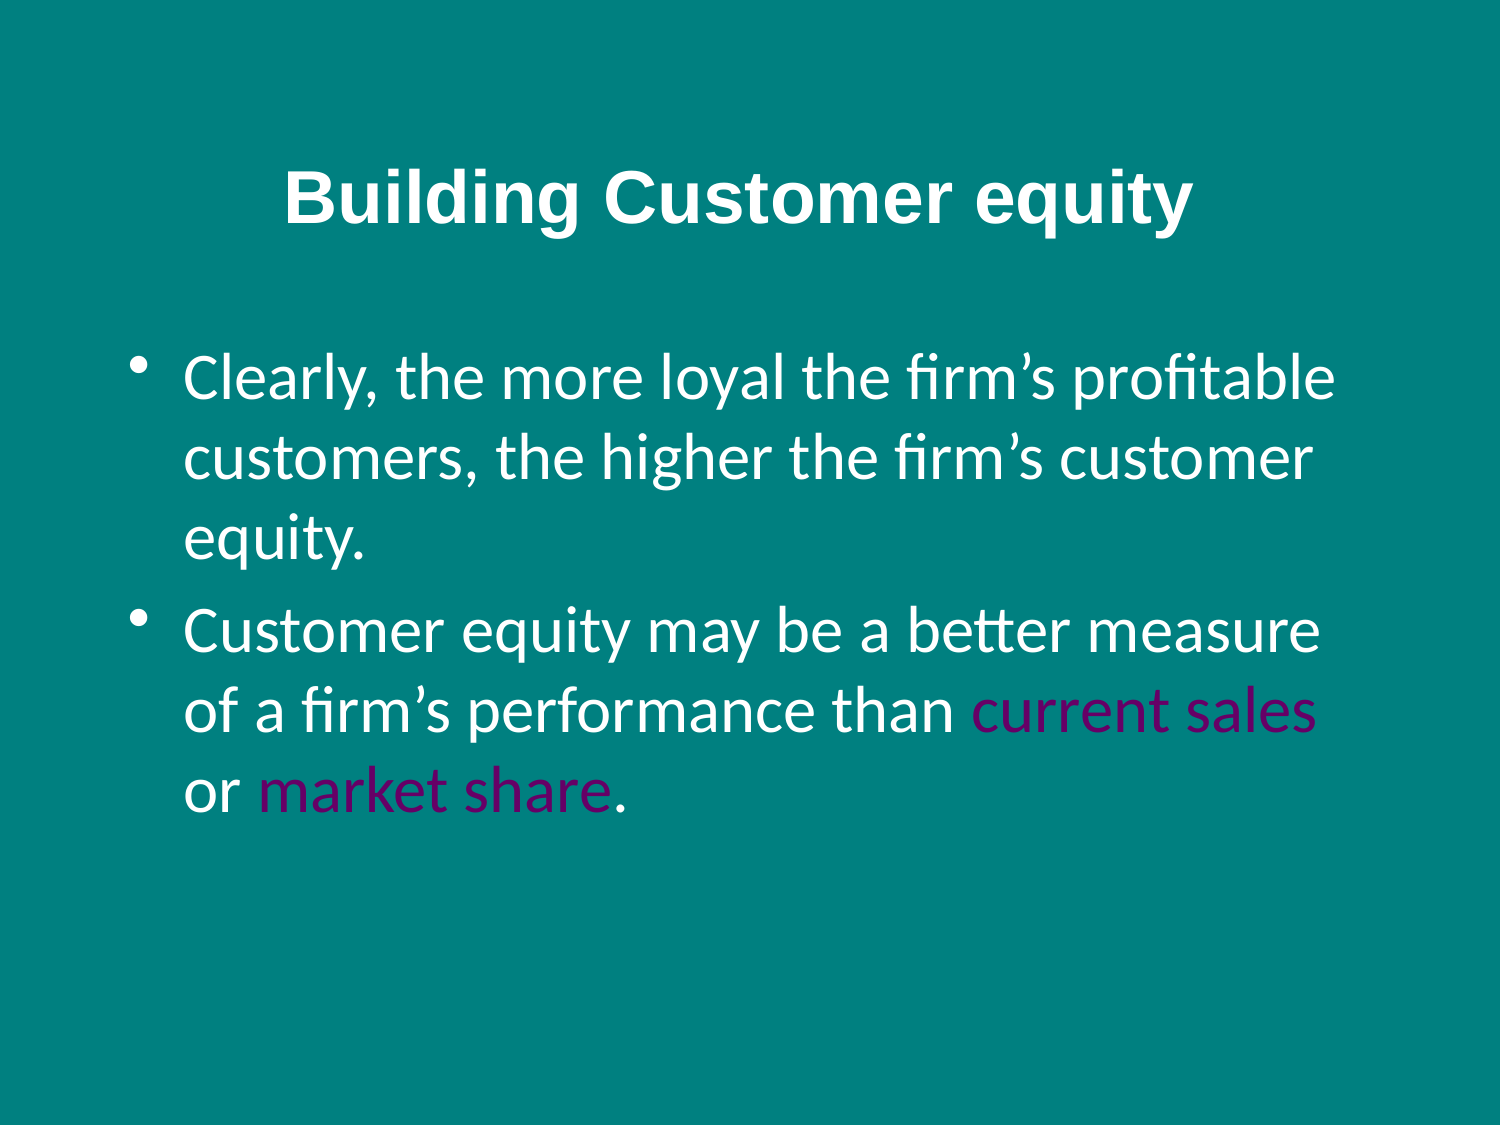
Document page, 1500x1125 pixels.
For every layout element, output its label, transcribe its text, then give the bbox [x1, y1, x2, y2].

list Clearly, the more loyal the firm’s profitable customers, the higher the firm’s customer equity. Customer equity may be a better measure of a firm’s performance than current sales or market share. [112, 324, 1388, 1001]
title Building Customer equity [112, 99, 1388, 288]
